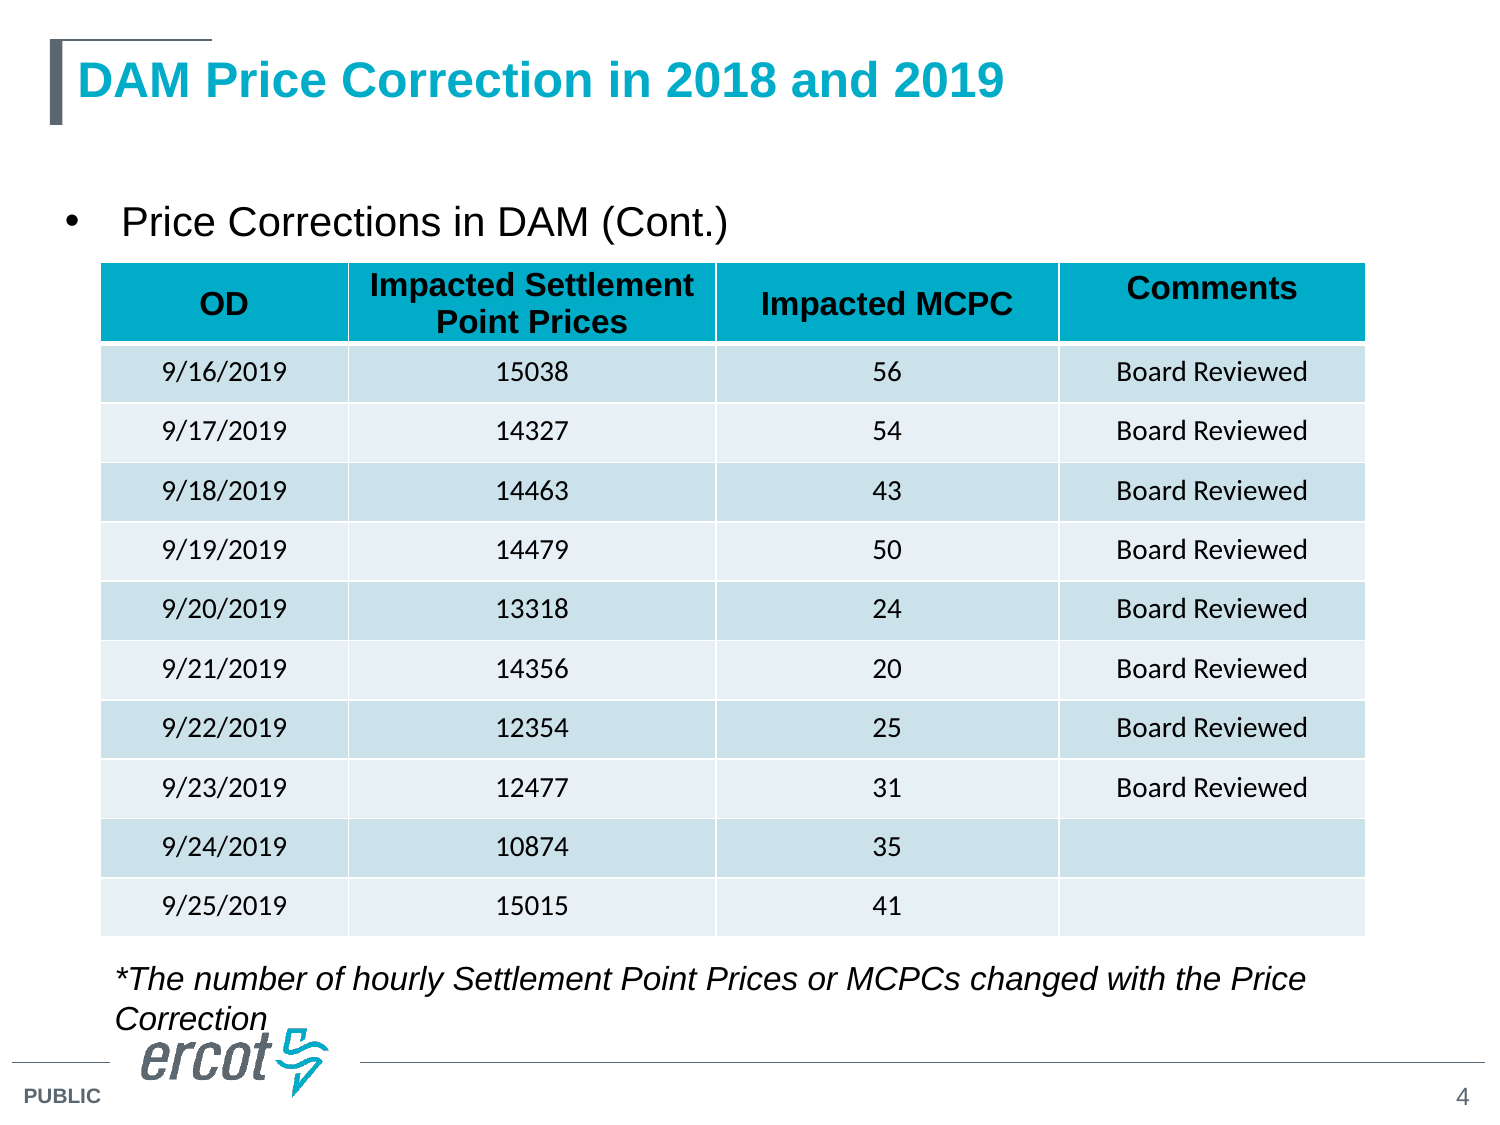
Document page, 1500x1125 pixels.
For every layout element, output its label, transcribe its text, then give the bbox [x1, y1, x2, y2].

table_cell Board Reviewed [1060, 760, 1365, 818]
table_cell 14463 [349, 463, 715, 521]
table_cell 9/18/2019 [101, 463, 348, 521]
table_cell 9/20/2019 [101, 582, 348, 640]
table_cell 50 [717, 523, 1058, 580]
table_cell 43 [717, 463, 1058, 521]
table_cell [1060, 819, 1365, 877]
table_cell [1060, 879, 1365, 936]
table_cell 14356 [349, 641, 715, 699]
table_header Comments [1060, 263, 1365, 341]
list Price Corrections in DAM (Cont.) [50, 187, 1450, 897]
table_cell 10874 [349, 819, 715, 877]
table_cell 35 [717, 819, 1058, 877]
table_cell 9/16/2019 [101, 346, 348, 402]
table_cell 15015 [349, 879, 715, 936]
table_cell 14327 [349, 404, 715, 462]
table_cell Board Reviewed [1060, 404, 1365, 462]
table_cell 24 [717, 582, 1058, 640]
table_cell 15038 [349, 346, 715, 402]
table_cell 41 [717, 879, 1058, 936]
table_cell 9/23/2019 [101, 760, 348, 818]
table_cell 9/21/2019 [101, 641, 348, 699]
title DAM Price Correction in 2018 and 2019 [62, 39, 1450, 187]
table_cell 12354 [349, 701, 715, 758]
table_cell 56 [717, 346, 1058, 402]
table_cell 9/22/2019 [101, 701, 348, 758]
table_cell Board Reviewed [1060, 346, 1365, 402]
table_header Impacted Settlement Point Prices [349, 263, 715, 341]
table_cell Board Reviewed [1060, 582, 1365, 640]
table_cell Board Reviewed [1060, 701, 1365, 758]
table_header OD [101, 263, 348, 341]
table_header Impacted MCPC [717, 263, 1058, 341]
table_cell 9/17/2019 [101, 404, 348, 462]
table_cell 25 [717, 701, 1058, 758]
table_cell 9/25/2019 [101, 879, 348, 936]
table_cell 13318 [349, 582, 715, 640]
table_cell 54 [717, 404, 1058, 462]
text_box *The number of hourly Settlement Point Prices or MCPCs changed with the Price Correction [99, 949, 1450, 1045]
table_cell Board Reviewed [1060, 523, 1365, 580]
picture [137, 1045, 332, 1100]
table_cell 9/19/2019 [101, 523, 348, 580]
table_cell 12477 [349, 760, 715, 818]
table_cell 9/24/2019 [101, 819, 348, 877]
table_cell Board Reviewed [1060, 463, 1365, 521]
table_cell 14479 [349, 523, 715, 580]
table_cell Board Reviewed [1060, 641, 1365, 699]
table_cell 20 [717, 641, 1058, 699]
table_cell 31 [717, 760, 1058, 818]
